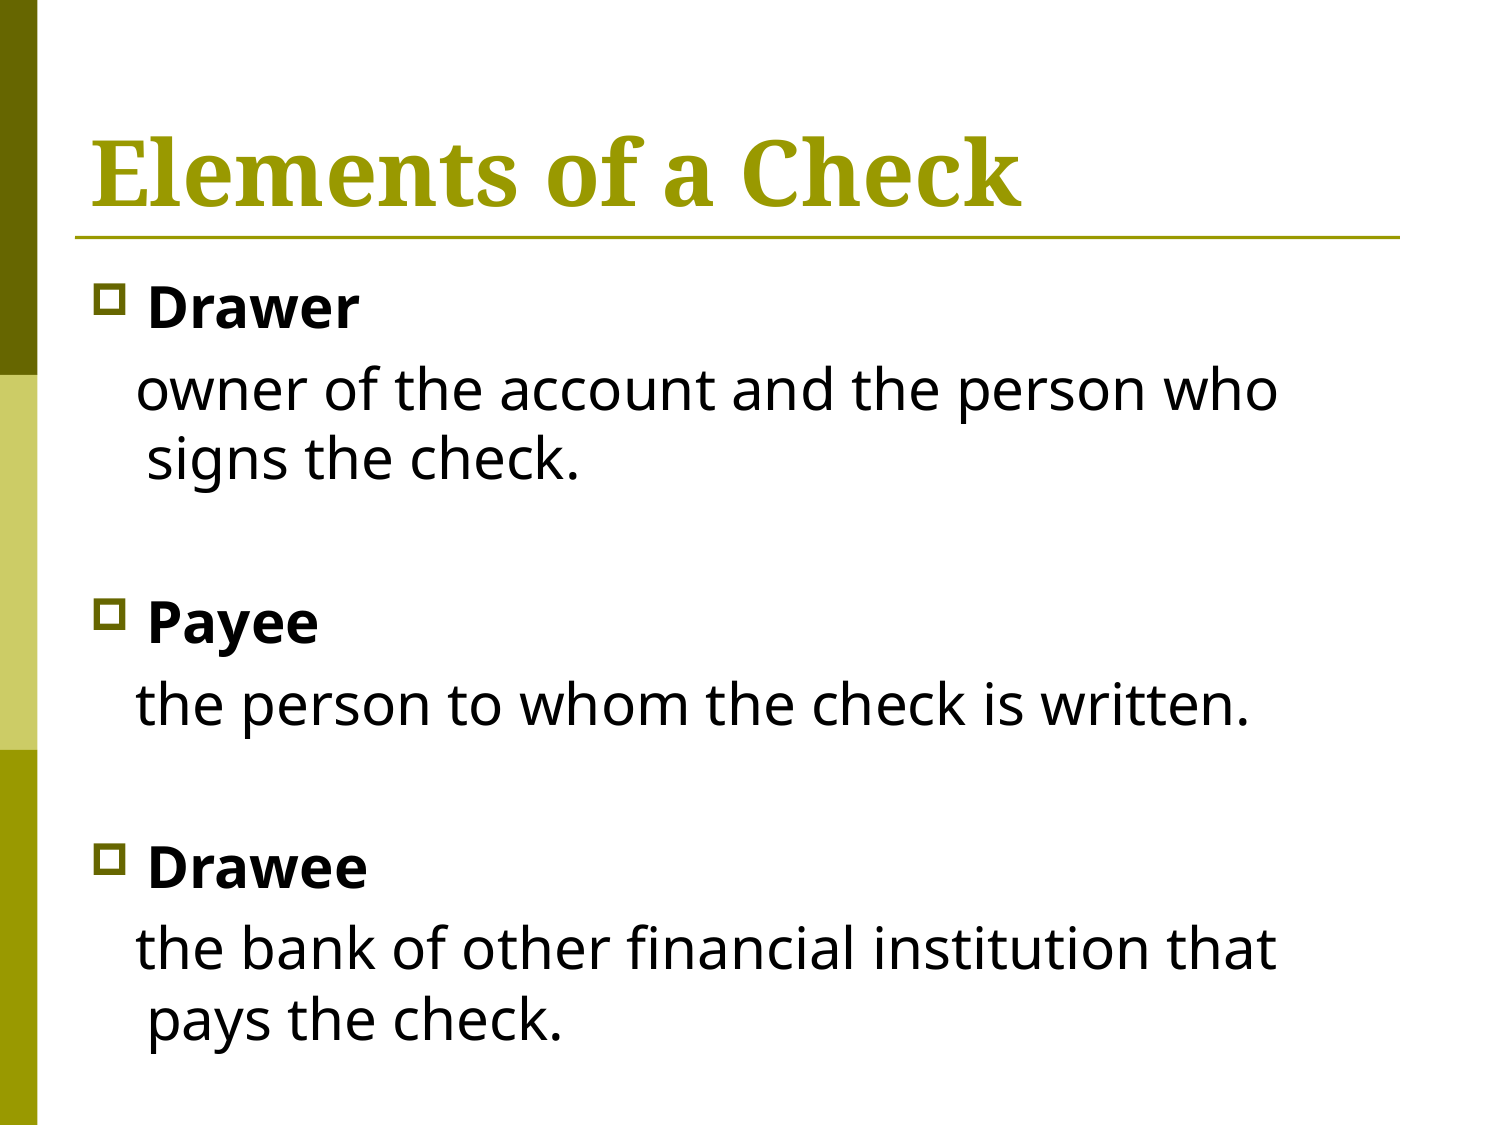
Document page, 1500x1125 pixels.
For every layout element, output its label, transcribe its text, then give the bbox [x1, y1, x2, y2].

list Drawer owner of the account and the person who signs the check. Payee the person to whom the check is written. Drawee the bank of other financial institution that pays the check. [74, 262, 1426, 1006]
title Elements of a Check [74, 45, 1426, 233]
